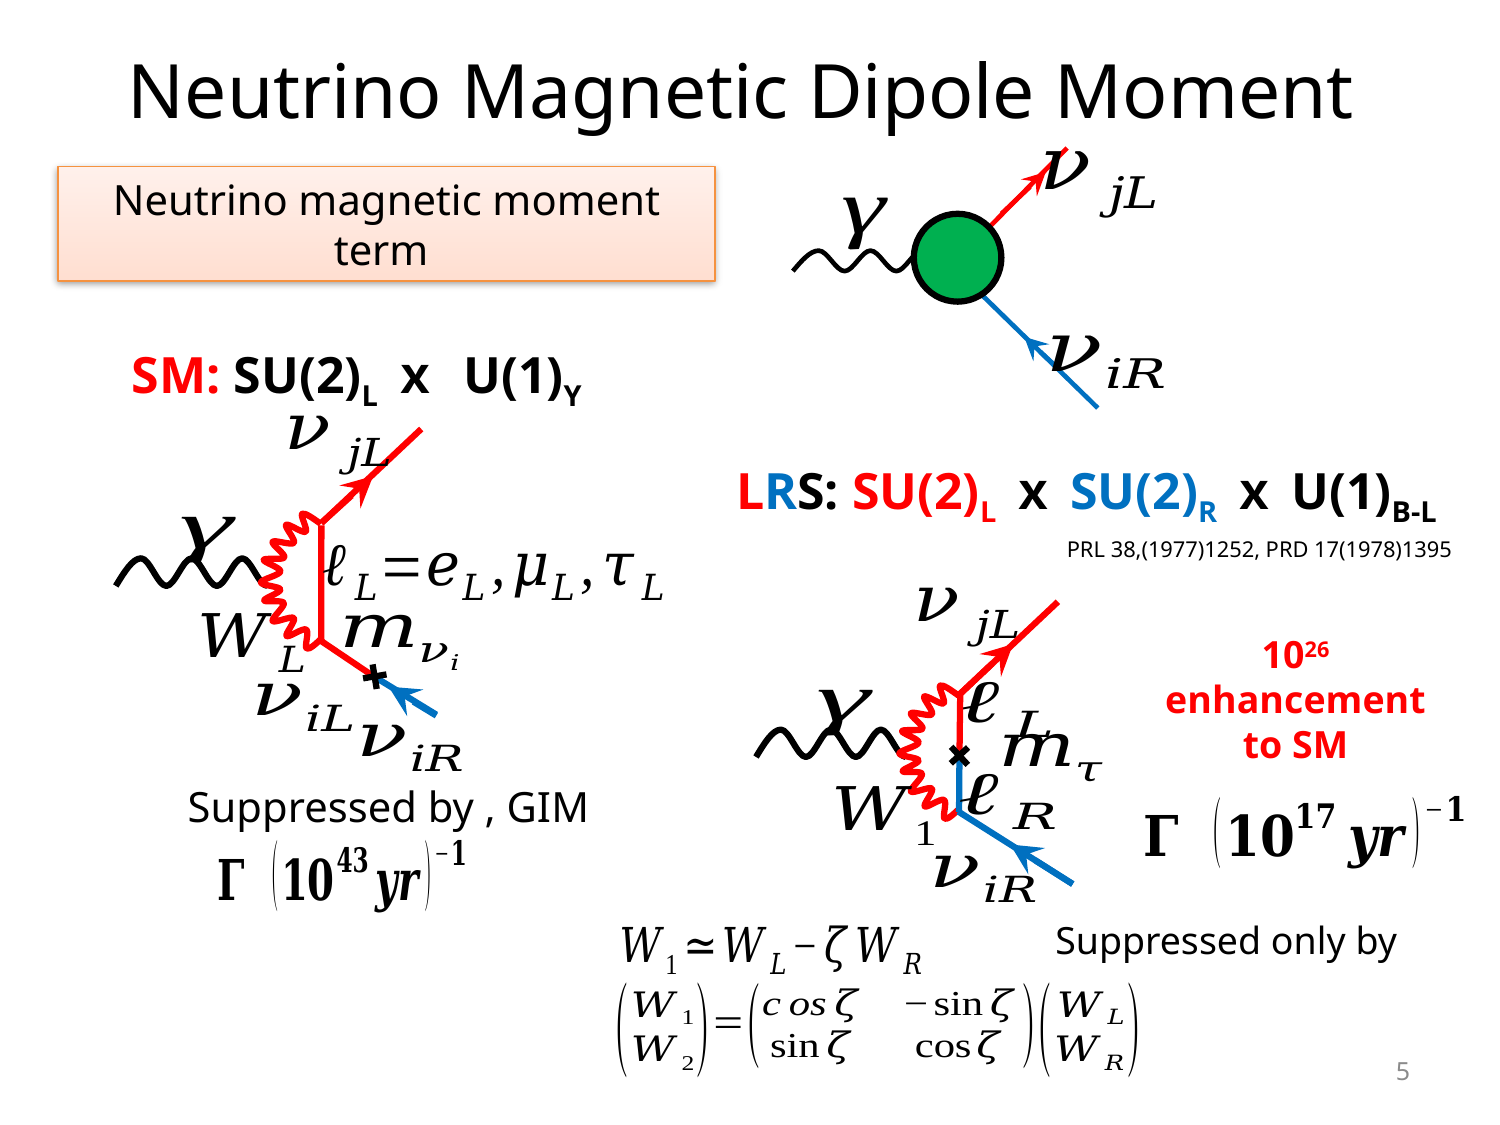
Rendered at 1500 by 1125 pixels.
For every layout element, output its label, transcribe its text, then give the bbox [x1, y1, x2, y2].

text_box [792, 125, 1169, 399]
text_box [115, 393, 664, 780]
text_box SM: SU(2)Lｘ U(1)Y [117, 336, 597, 392]
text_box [755, 565, 1107, 911]
text_box PRL 38,(1977)1252, PRD 17(1978)1395 [1051, 528, 1468, 569]
text_box 1026 enhancement to SM [1143, 623, 1448, 774]
text_box LRS: SU(2)LｘSU(2)RｘU(1)B-L [721, 452, 1452, 536]
title Neutrino Magnetic Dipole Moment [66, 17, 1417, 159]
slide_number 5 [1074, 1042, 1425, 1103]
